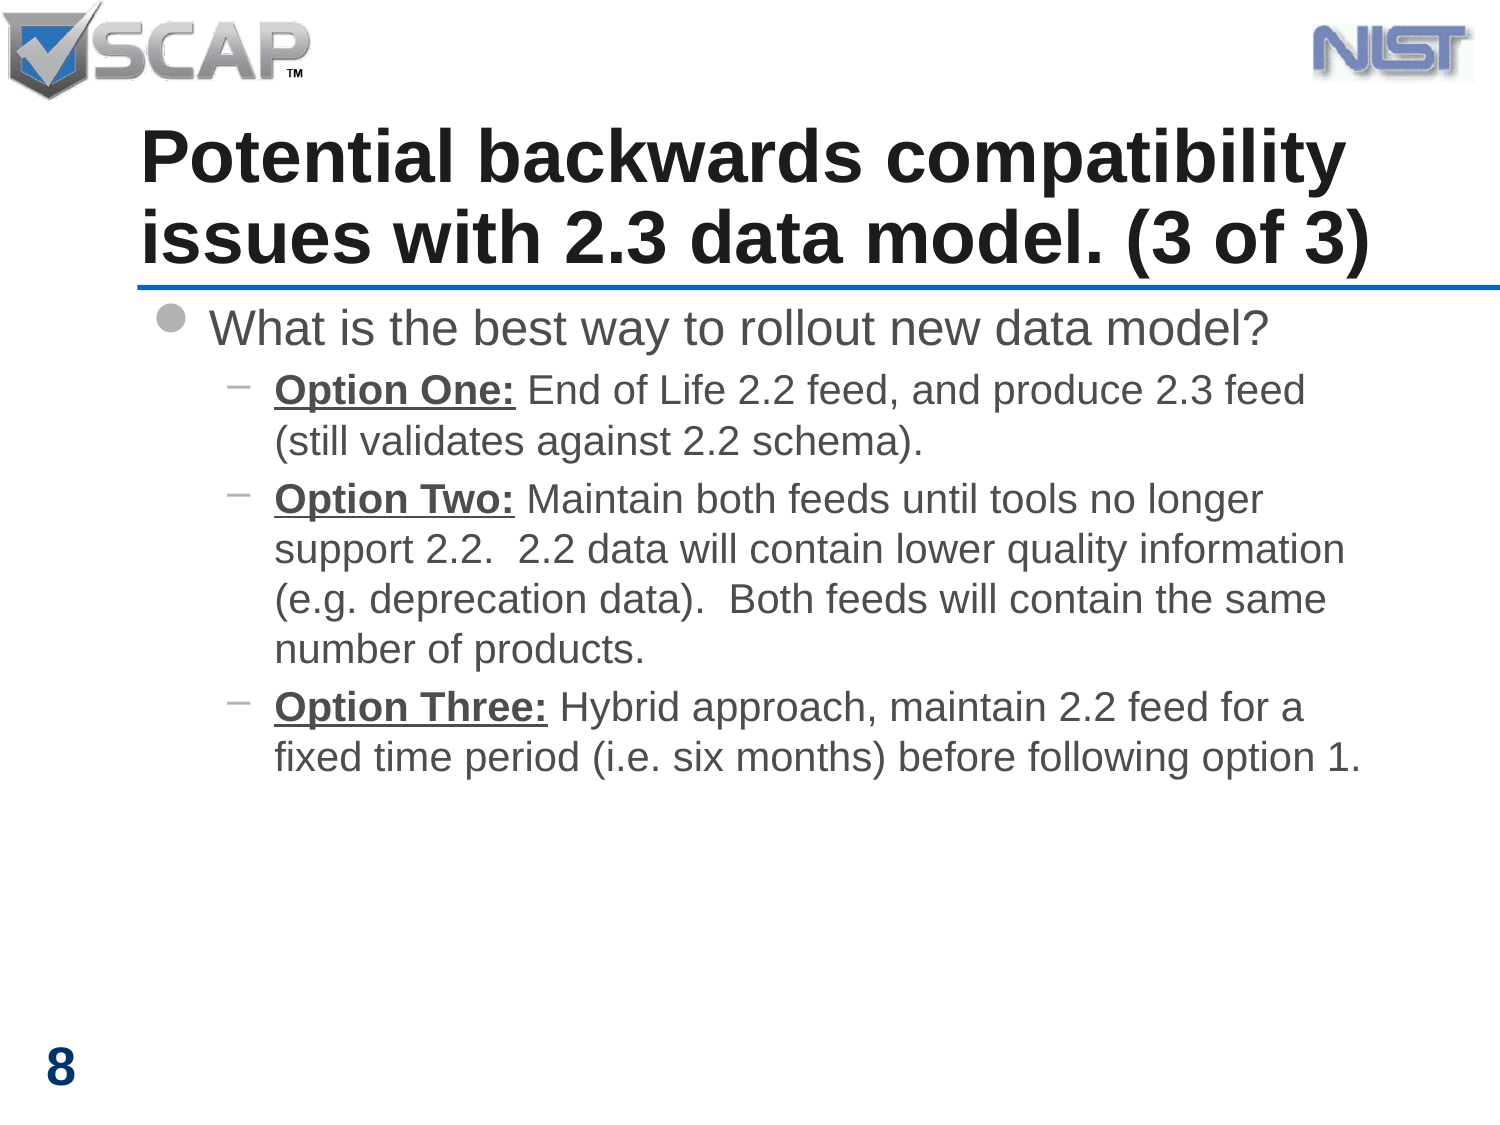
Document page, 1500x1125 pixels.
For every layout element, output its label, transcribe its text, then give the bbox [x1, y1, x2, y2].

title Potential backwards compatibility issues with 2.3 data model. (3 of 3) [124, 99, 1426, 288]
picture [0, 0, 313, 103]
picture [1312, 24, 1475, 83]
slide_number 8 [13, 1023, 111, 1105]
list What is the best way to rollout new data model? Option One: End of Life 2.2 feed, and produce 2.3 feed (still validates against 2.2 schema). Option Two: Maintain both feeds until tools no longer support 2.2. 2.2 data will contain lower quality information (e.g. deprecation data). Both feeds will contain the same number of products. Option Three: Hybrid approach, maintain 2.2 feed for a fixed time period (i.e. six months) before following option 1. [137, 287, 1400, 1026]
